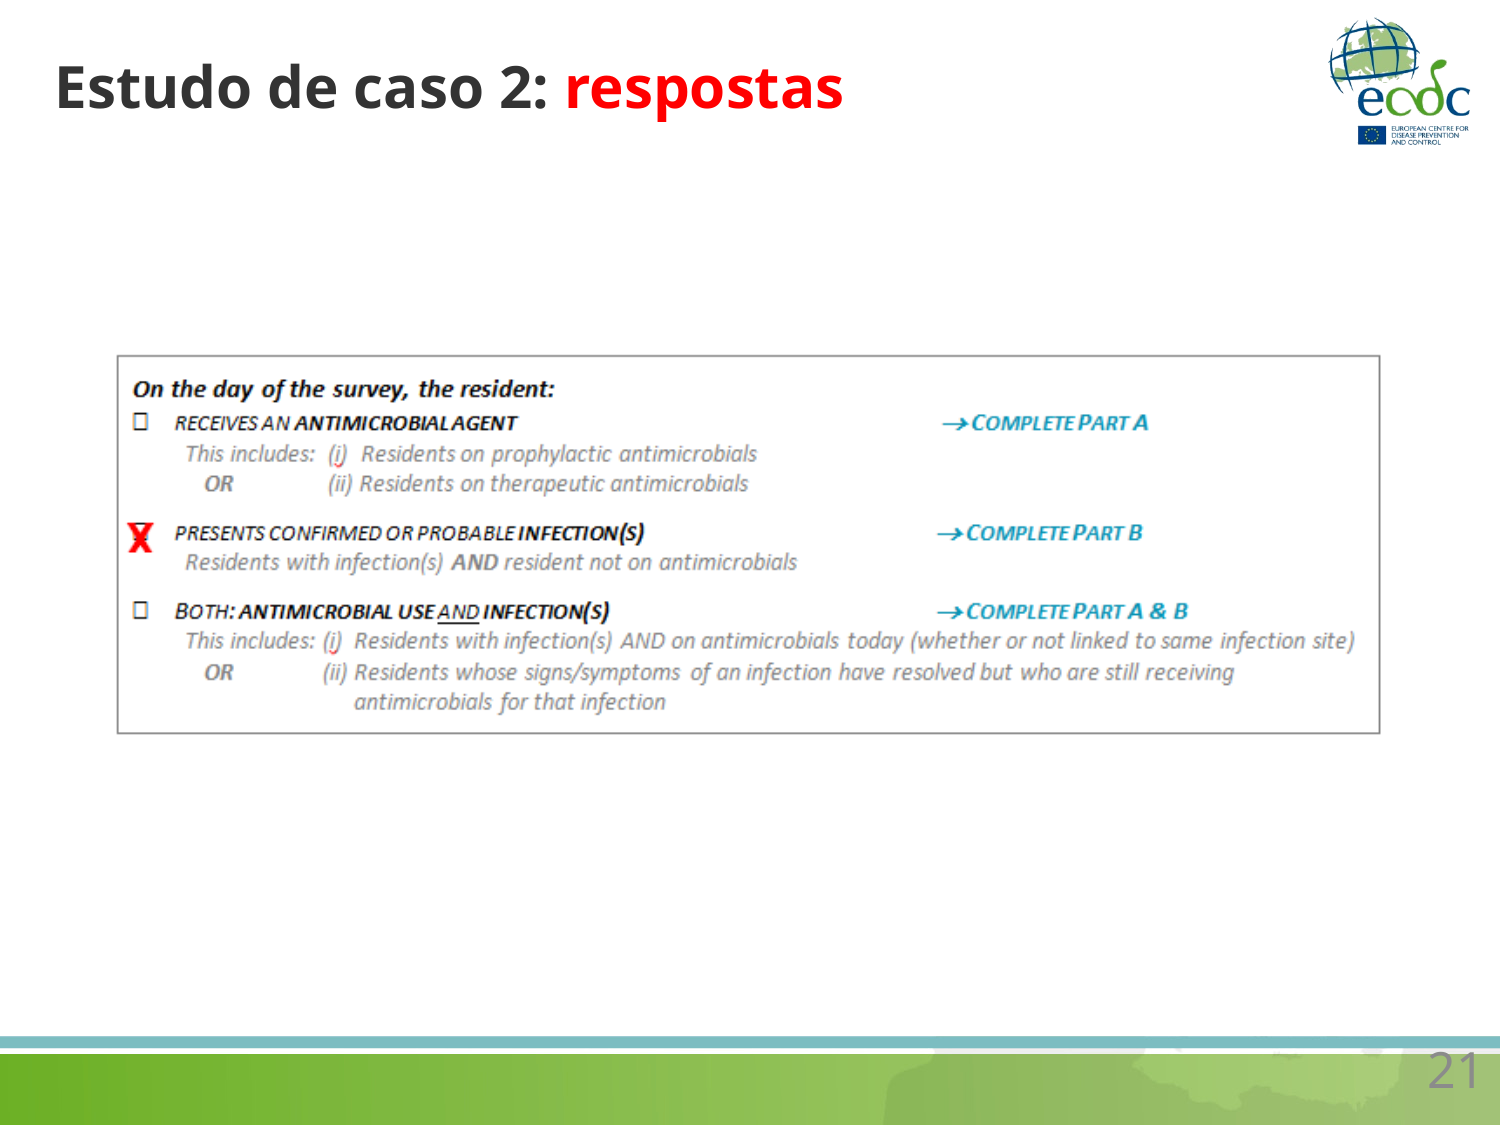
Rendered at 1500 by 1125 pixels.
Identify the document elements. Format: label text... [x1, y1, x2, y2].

title Estudo de caso 2: respostas [54, 58, 1405, 152]
picture [105, 338, 1394, 745]
slide_number 21 [1149, 1042, 1500, 1103]
picture [0, 1036, 1500, 1125]
picture [1328, 17, 1473, 148]
